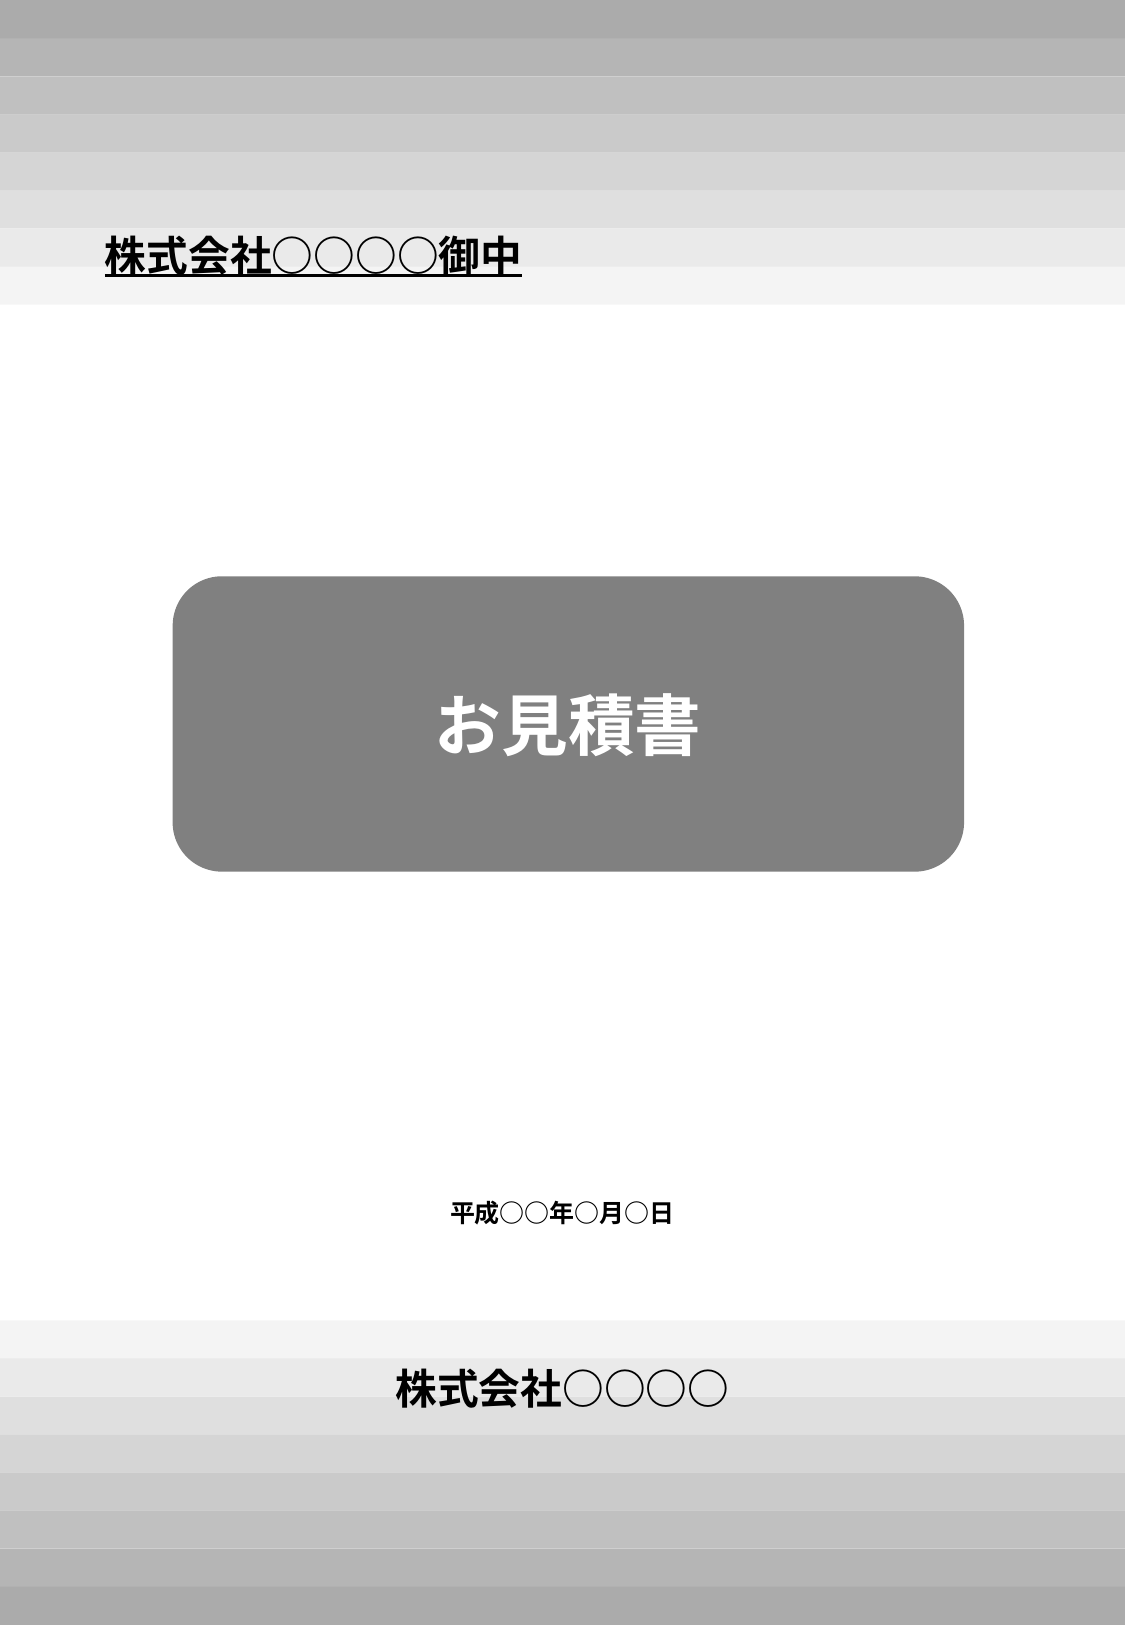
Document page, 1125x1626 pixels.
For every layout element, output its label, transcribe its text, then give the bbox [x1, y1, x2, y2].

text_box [0, 0, 1125, 305]
text_box お見積書 [172, 576, 965, 872]
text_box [0, 1320, 1125, 1625]
text_box 平成○○年○月○日 [0, 1190, 1125, 1236]
